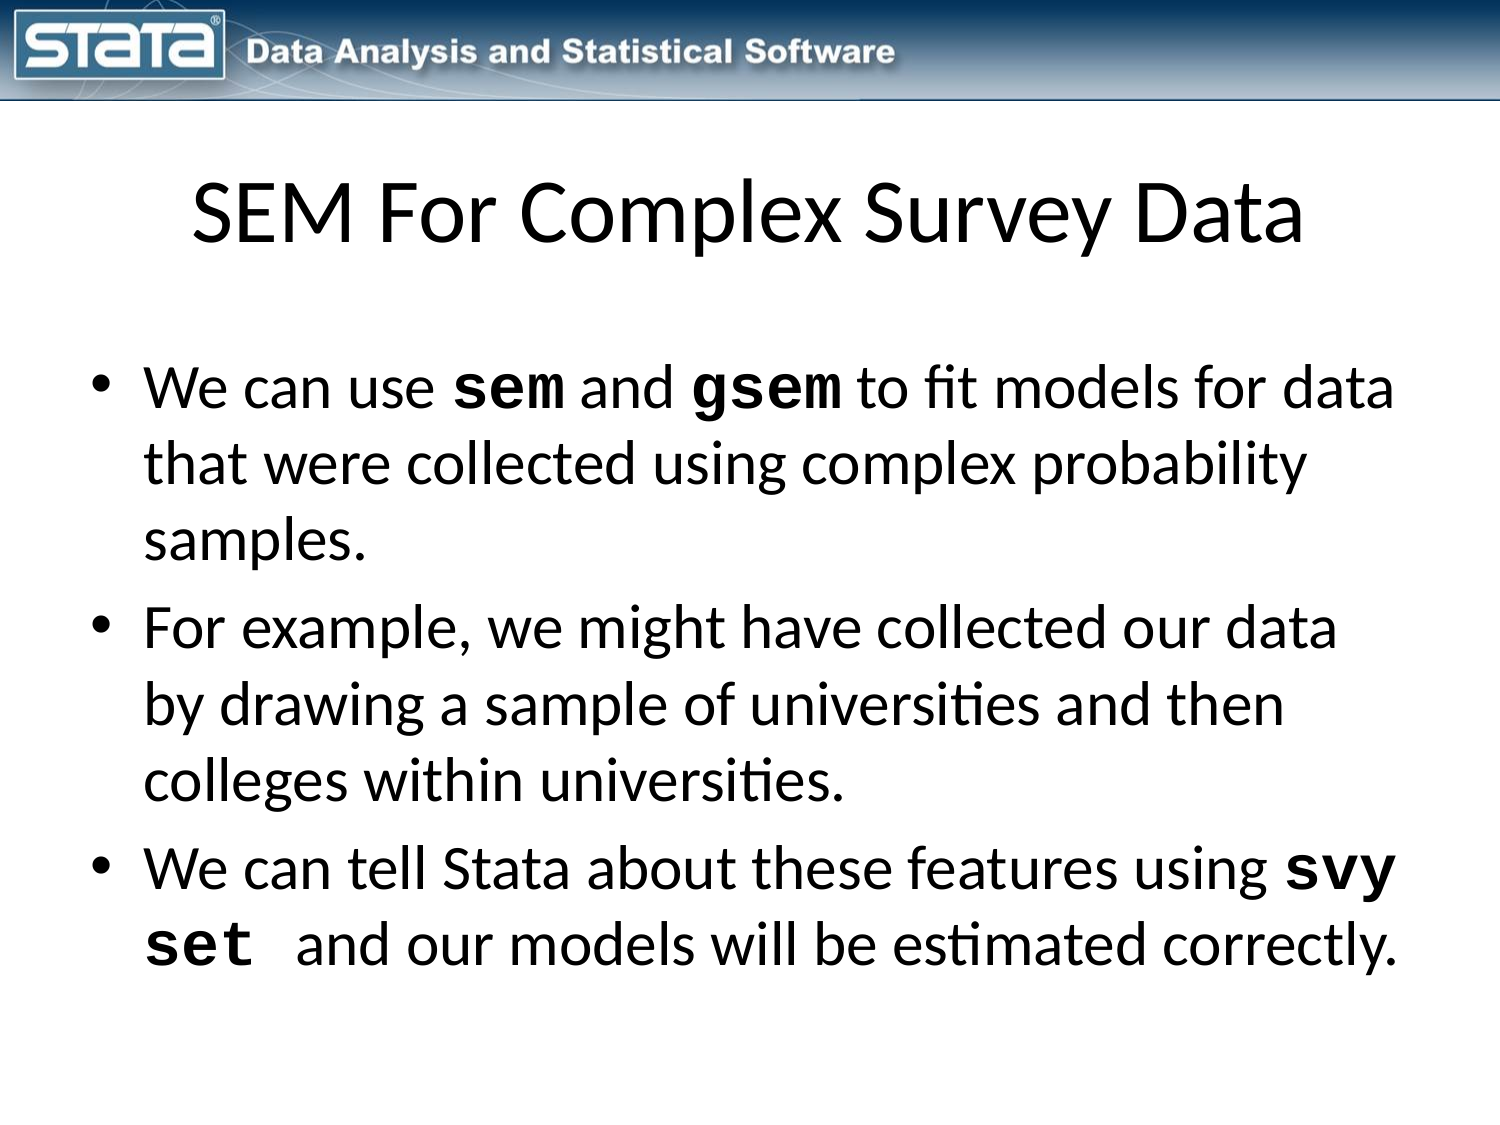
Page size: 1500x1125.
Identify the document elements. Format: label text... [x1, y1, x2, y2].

list We can use sem and gsem to fit models for data that were collected using complex probability samples. For example, we might have collected our data by drawing a sample of universities and then colleges within universities. We can tell Stata about these features using svy set and our models will be estimated correctly. [75, 337, 1425, 1038]
picture [0, 0, 1500, 101]
title SEM For Complex Survey Data [75, 125, 1425, 288]
